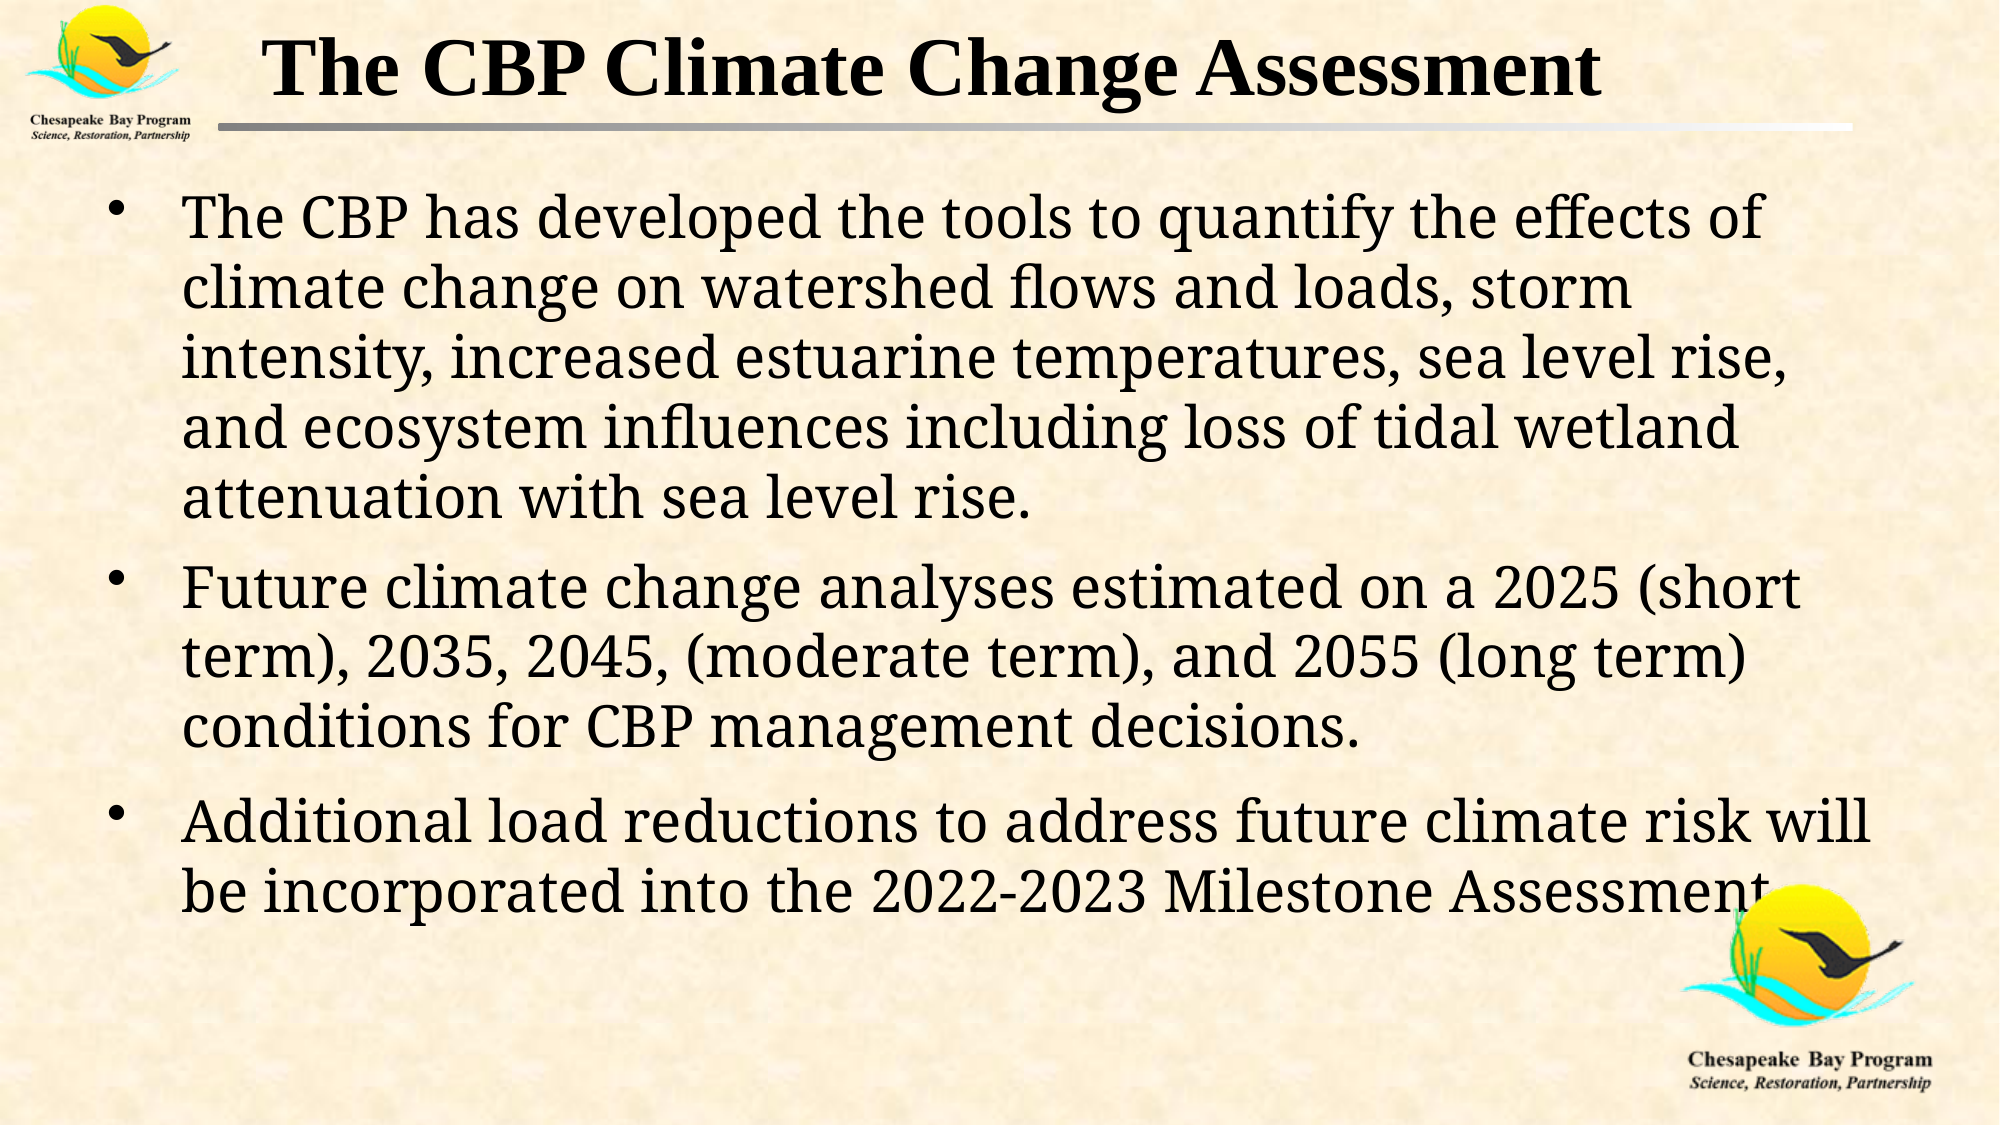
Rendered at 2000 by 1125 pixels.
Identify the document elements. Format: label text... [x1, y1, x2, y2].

text_box The CBP has developed the tools to quantify the effects of climate change on watershed flows and loads, storm intensity, increased estuarine temperatures, sea level rise, and ecosystem influences including loss of tidal wetland attenuation with sea level rise. Future climate change analyses estimated on a 2025 (short term), 2035, 2045, (moderate term), and 2055 (long term) conditions for CBP management decisions. Additional load reductions to address future climate risk will be incorporated into the 2022-2023 Milestone Assessment. [92, 172, 1908, 932]
text_box [218, 123, 1853, 131]
picture [0, 0, 2000, 1125]
text_box The CBP Climate Change Assessment [247, 4, 1619, 120]
